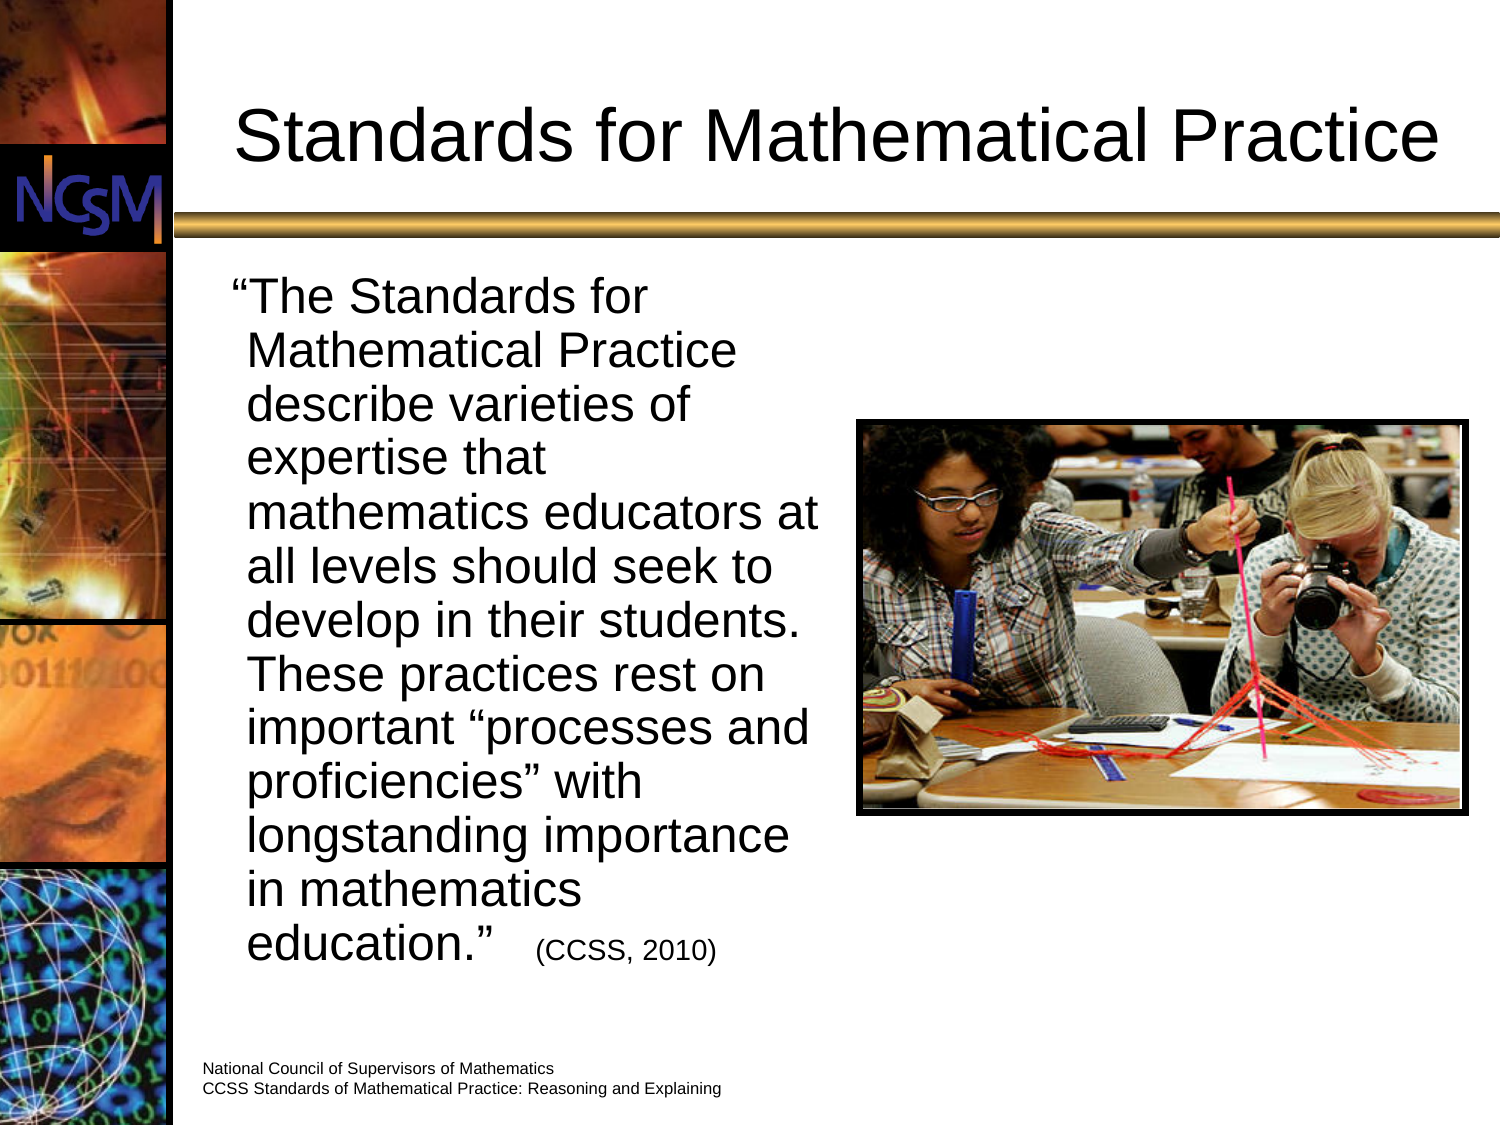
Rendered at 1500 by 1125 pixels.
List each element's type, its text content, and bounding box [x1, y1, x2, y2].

title Standards for Mathematical Practice [200, 37, 1475, 225]
picture [0, 869, 166, 1125]
list “The Standards for Mathematical Practice describe varieties of expertise that mathematics educators at all levels should seek to develop in their students. These practices rest on important “processes and proficiencies” with longstanding importance in mathematics education.” (CCSS, 2010) [174, 262, 838, 1000]
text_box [862, 424, 1463, 810]
slide_number National Council of Supervisors of Mathematics CCSS Standards of Mathematical Practice: Reasoning and Explaining [187, 1050, 900, 1125]
picture [0, 625, 166, 862]
picture [0, 0, 167, 619]
